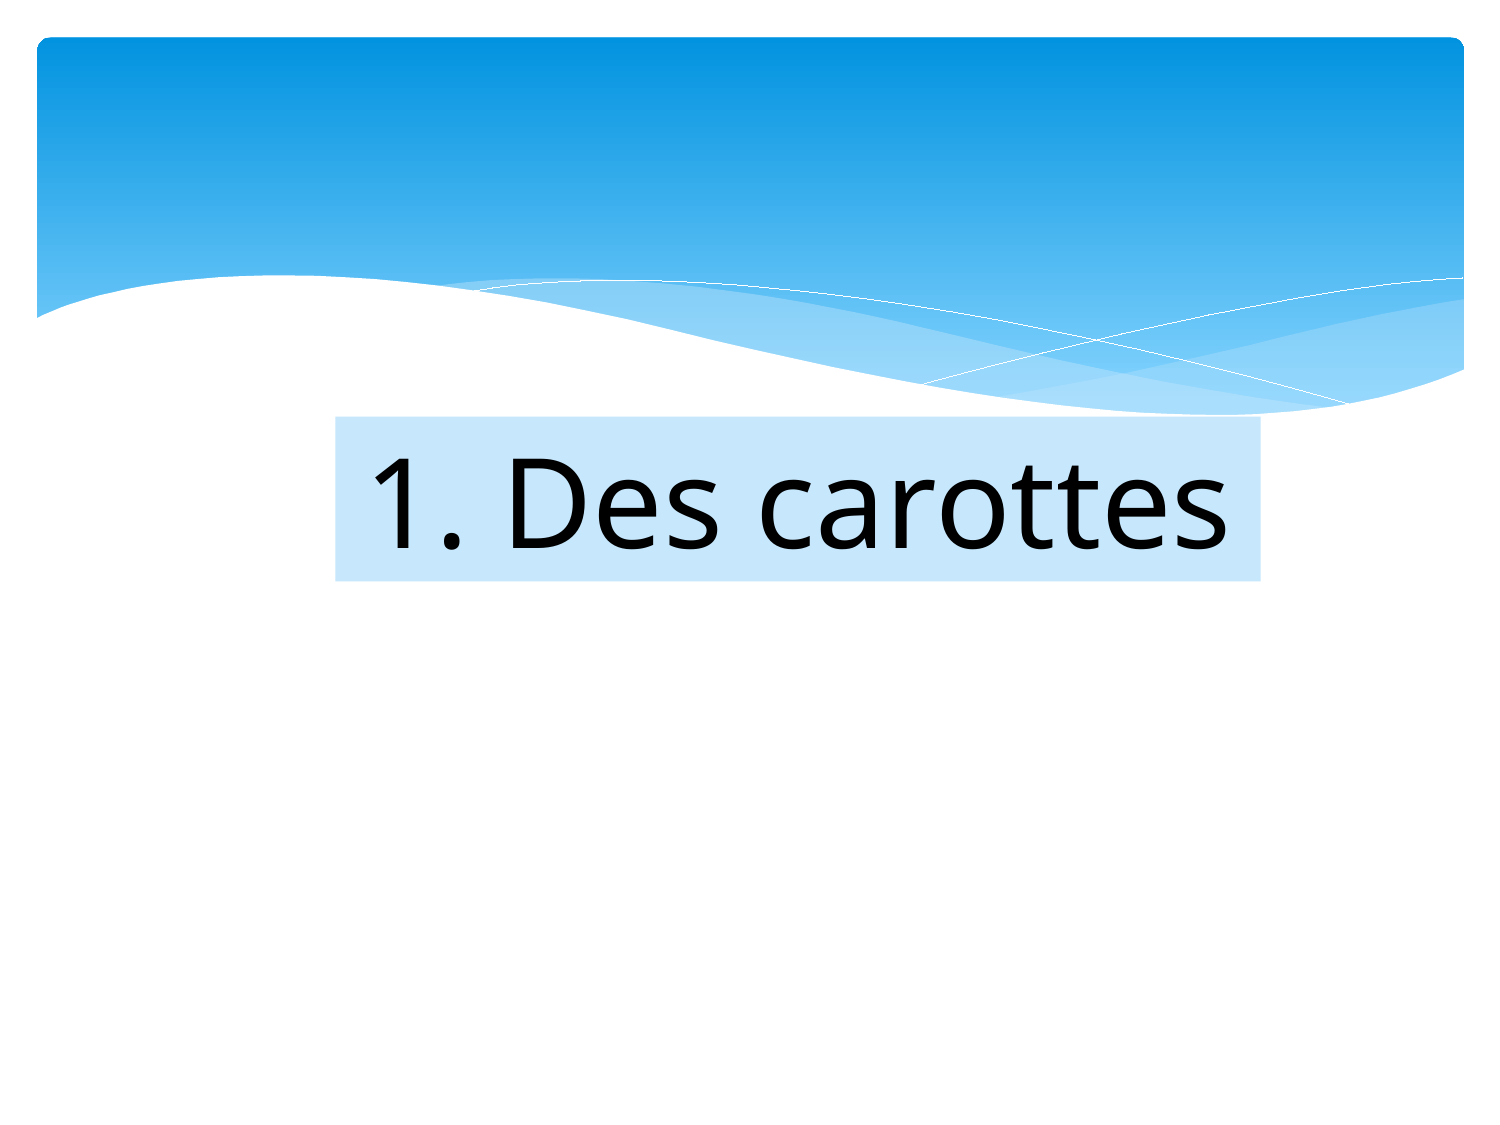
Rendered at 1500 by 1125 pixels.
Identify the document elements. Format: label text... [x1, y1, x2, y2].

text_box 1. Des carottes [335, 416, 1261, 582]
